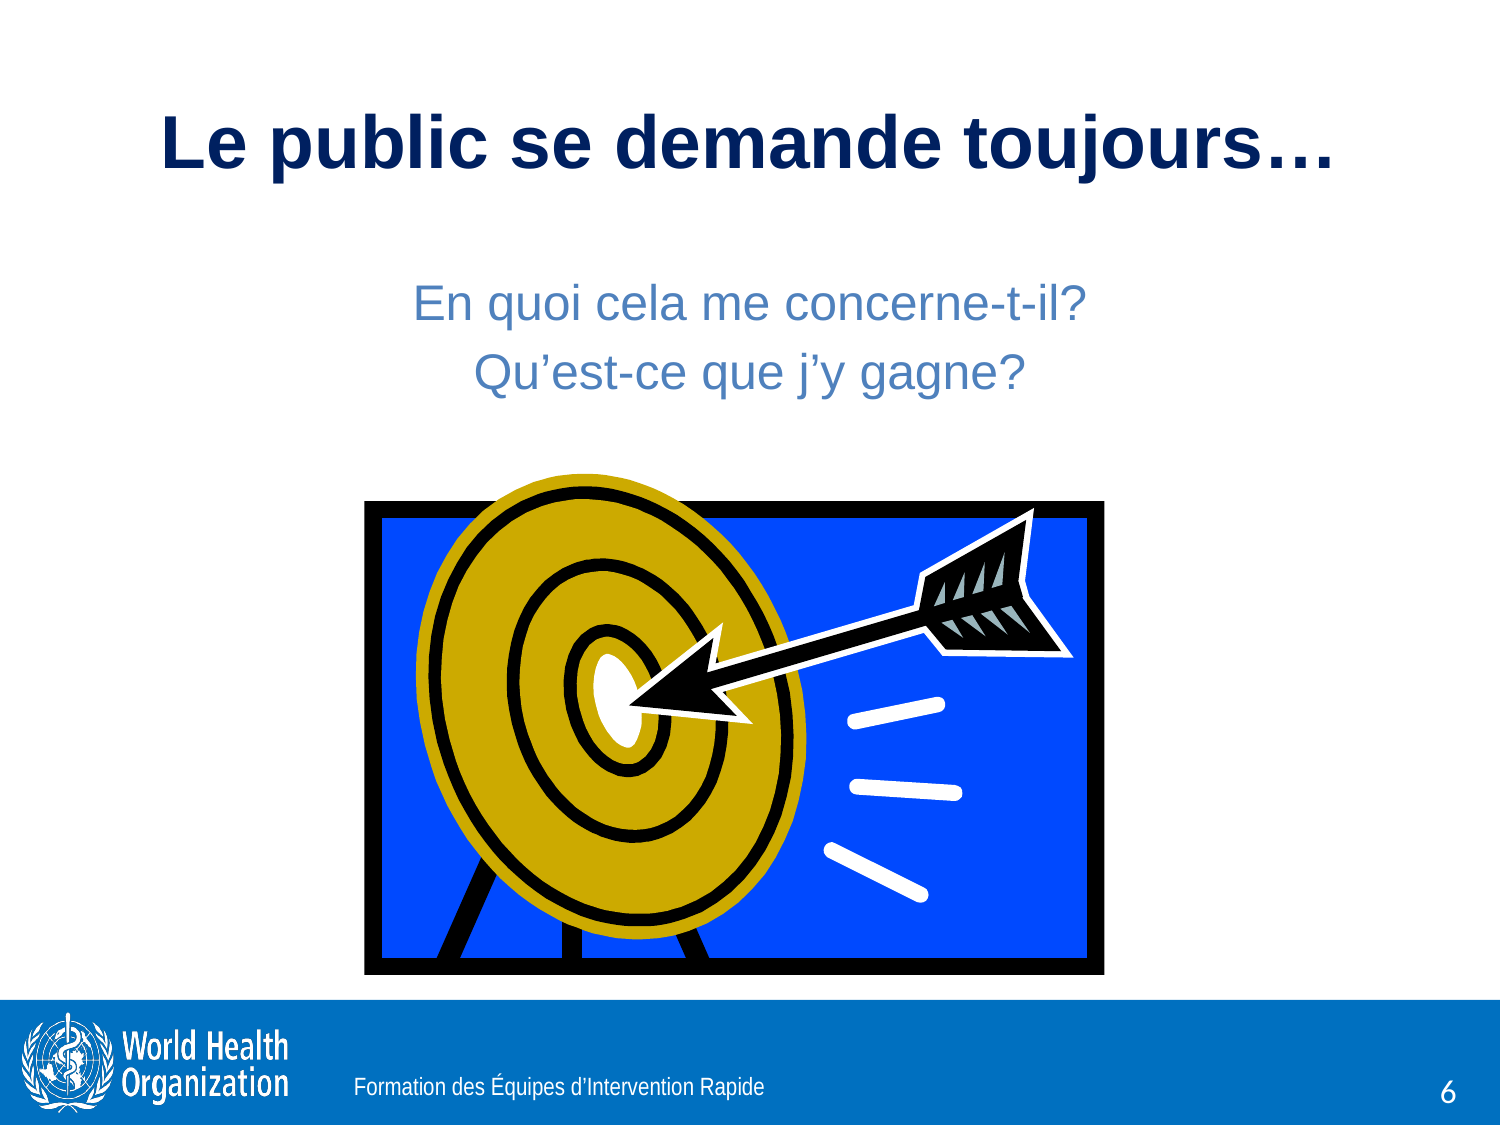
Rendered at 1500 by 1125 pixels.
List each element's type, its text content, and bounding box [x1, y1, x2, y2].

title Le public se demande toujours… [75, 45, 1425, 233]
picture [363, 467, 1105, 976]
list En quoi cela me concerne-t-il? Qu’est-ce que j’y gagne? [75, 262, 1425, 1005]
picture [21, 1012, 288, 1113]
